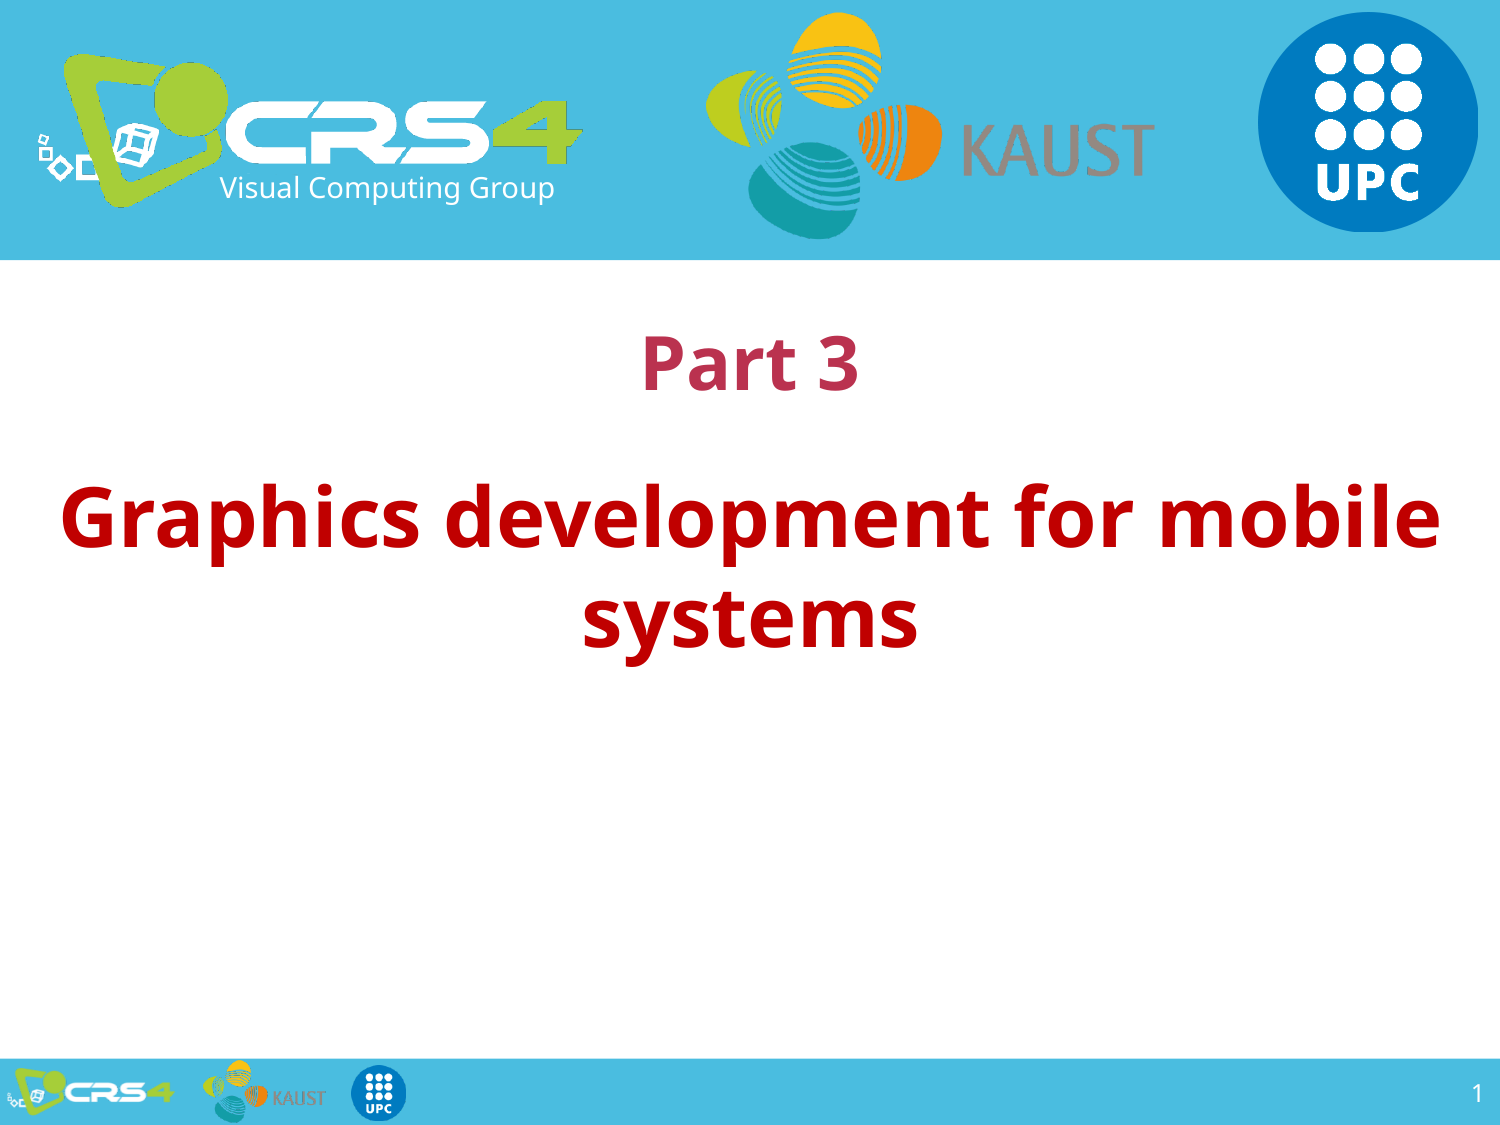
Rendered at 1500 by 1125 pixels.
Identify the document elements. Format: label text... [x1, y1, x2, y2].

picture [1258, 12, 1478, 232]
picture [203, 1060, 326, 1123]
picture [351, 1065, 406, 1121]
slide_number 1 [1187, 1070, 1500, 1109]
subtitle Graphics development for mobile systems [29, 456, 1473, 1038]
picture [1, 1064, 180, 1119]
picture [17, 40, 599, 219]
title Part 3 [29, 266, 1471, 455]
picture [706, 12, 1157, 241]
